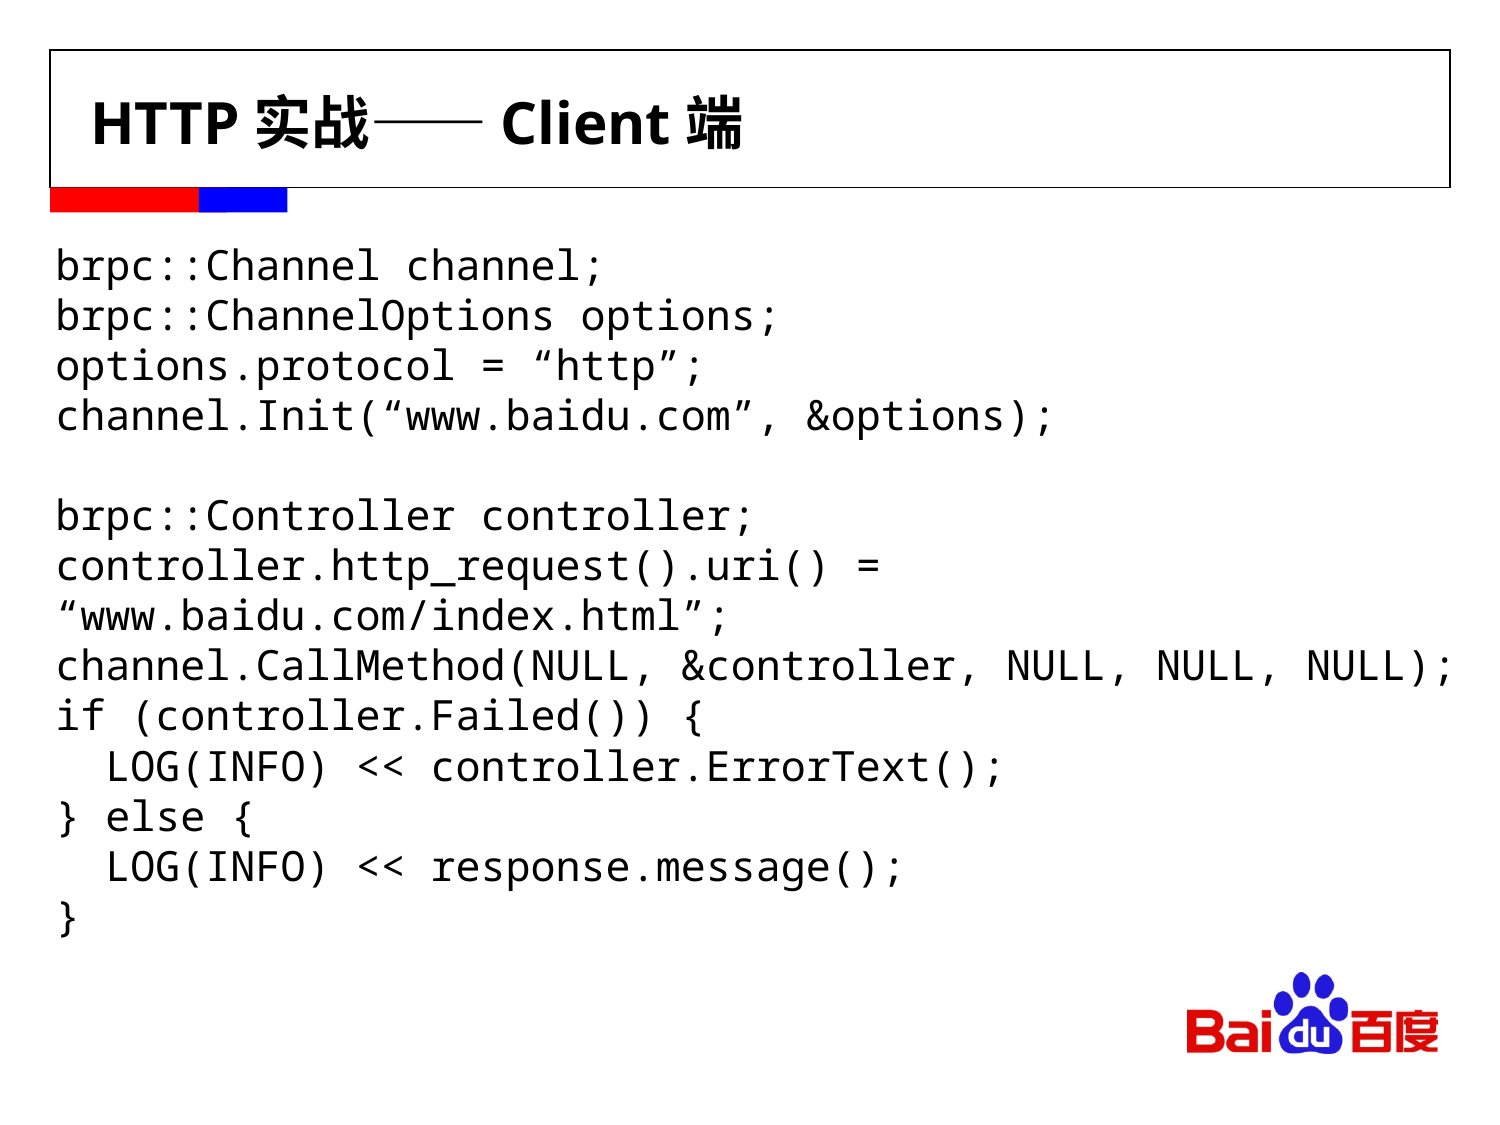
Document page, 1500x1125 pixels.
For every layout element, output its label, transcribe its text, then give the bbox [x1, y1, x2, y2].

text_box brpc::Channel channel; brpc::ChannelOptions options; options.protocol = “http”; channel.Init(“www.baidu.com”, &options); brpc::Controller controller; controller.http_request().uri() = “www.baidu.com/index.html”; channel.CallMethod(NULL, &controller, NULL, NULL, NULL); if (controller.Failed()) { LOG(INFO) << controller.ErrorText(); } else { LOG(INFO) << response.message(); } [40, 231, 1471, 947]
title HTTP实战——Client端 [74, 56, 1426, 185]
picture [1187, 972, 1438, 1054]
